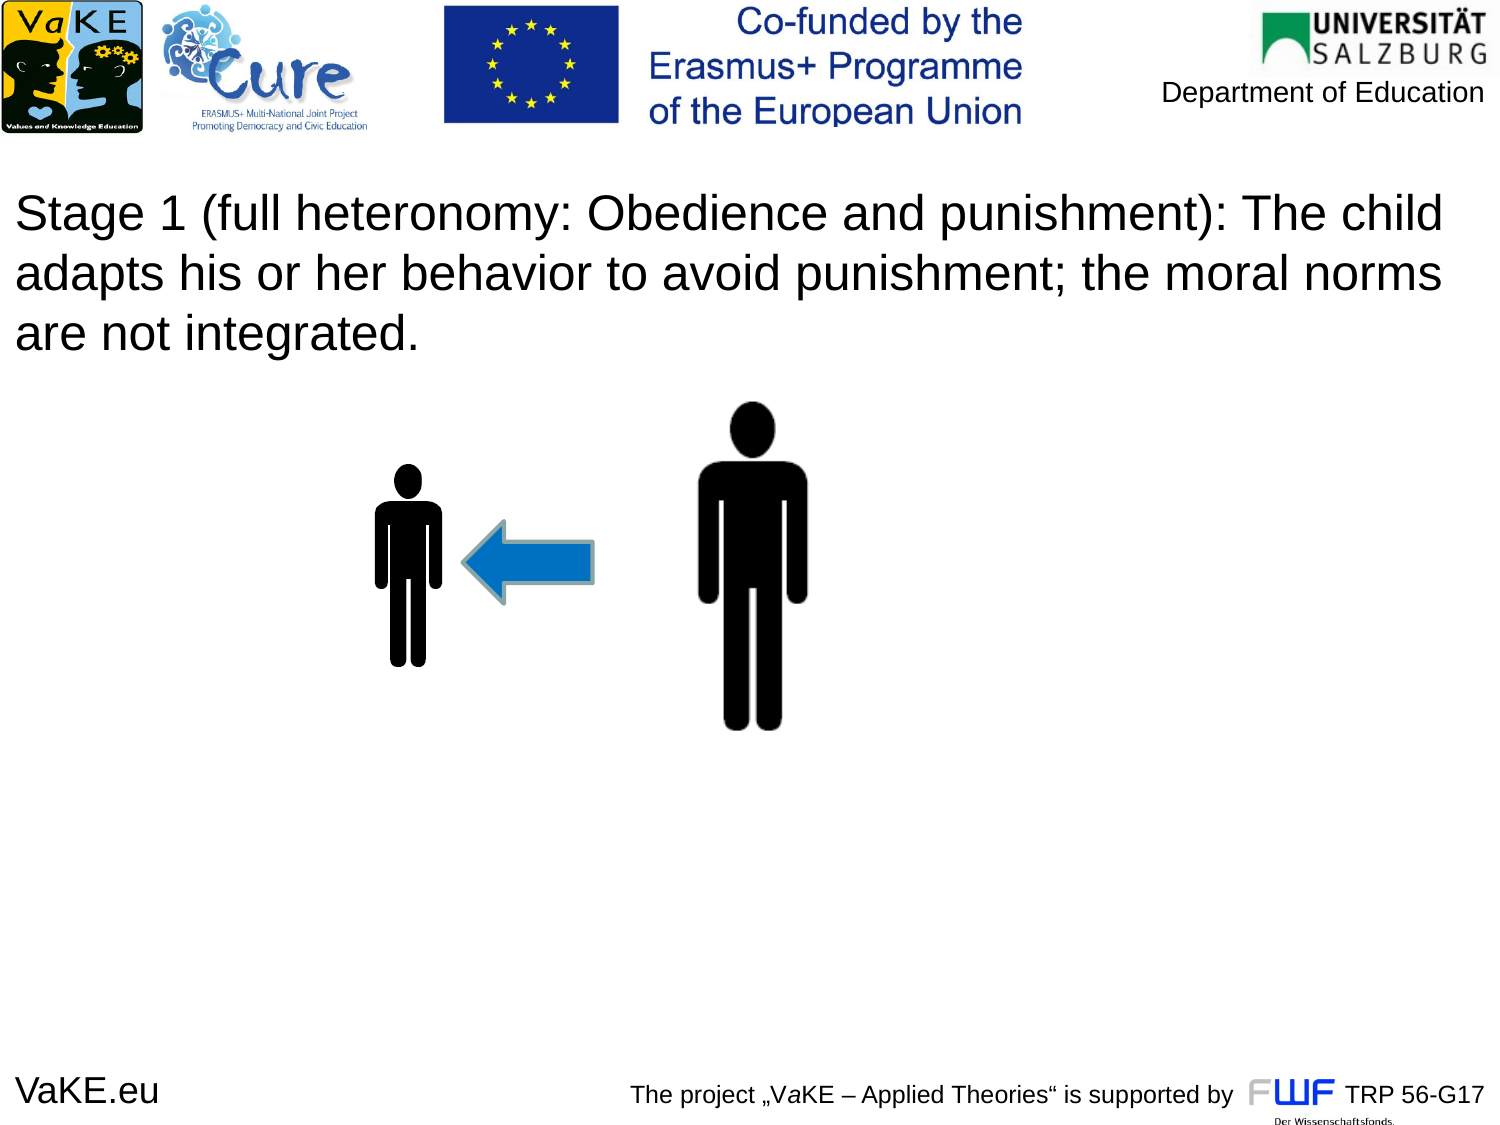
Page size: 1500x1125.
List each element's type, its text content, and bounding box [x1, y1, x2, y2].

picture [1249, 1079, 1394, 1125]
text_box Stage 1 (full heteronomy: Obedience and punishment): The child adapts his or her behavior to avoid punishment; the moral norms are not integrated. [0, 173, 1500, 368]
picture [1249, 0, 1500, 78]
picture [0, 0, 145, 135]
text_box [460, 519, 595, 606]
picture [358, 450, 454, 675]
picture [672, 380, 828, 745]
